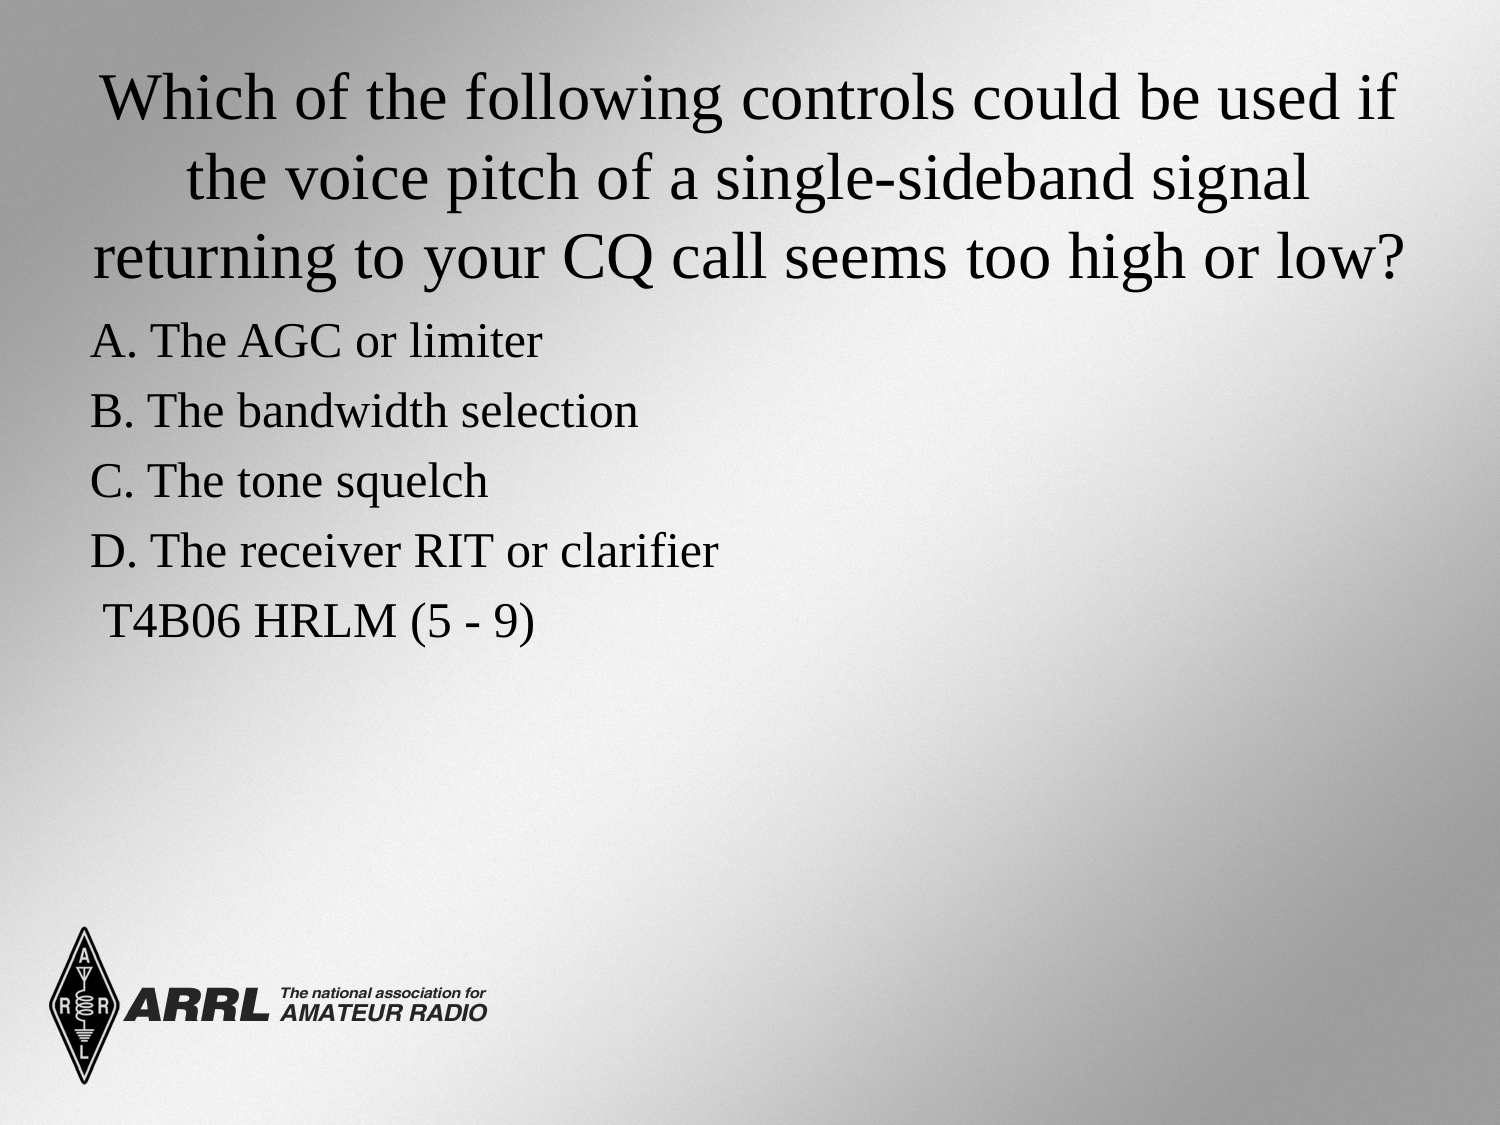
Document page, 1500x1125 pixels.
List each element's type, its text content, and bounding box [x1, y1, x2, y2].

list A. The AGC or limiter B. The bandwidth selection C. The tone squelch D. The receiver RIT or clarifier T4B06 HRLM (5 - 9) [75, 299, 1425, 1005]
picture [0, 0, 1500, 1125]
title Which of the following controls could be used if the voice pitch of a single-sideband signal returning to your CQ call seems too high or low? [75, 45, 1425, 233]
